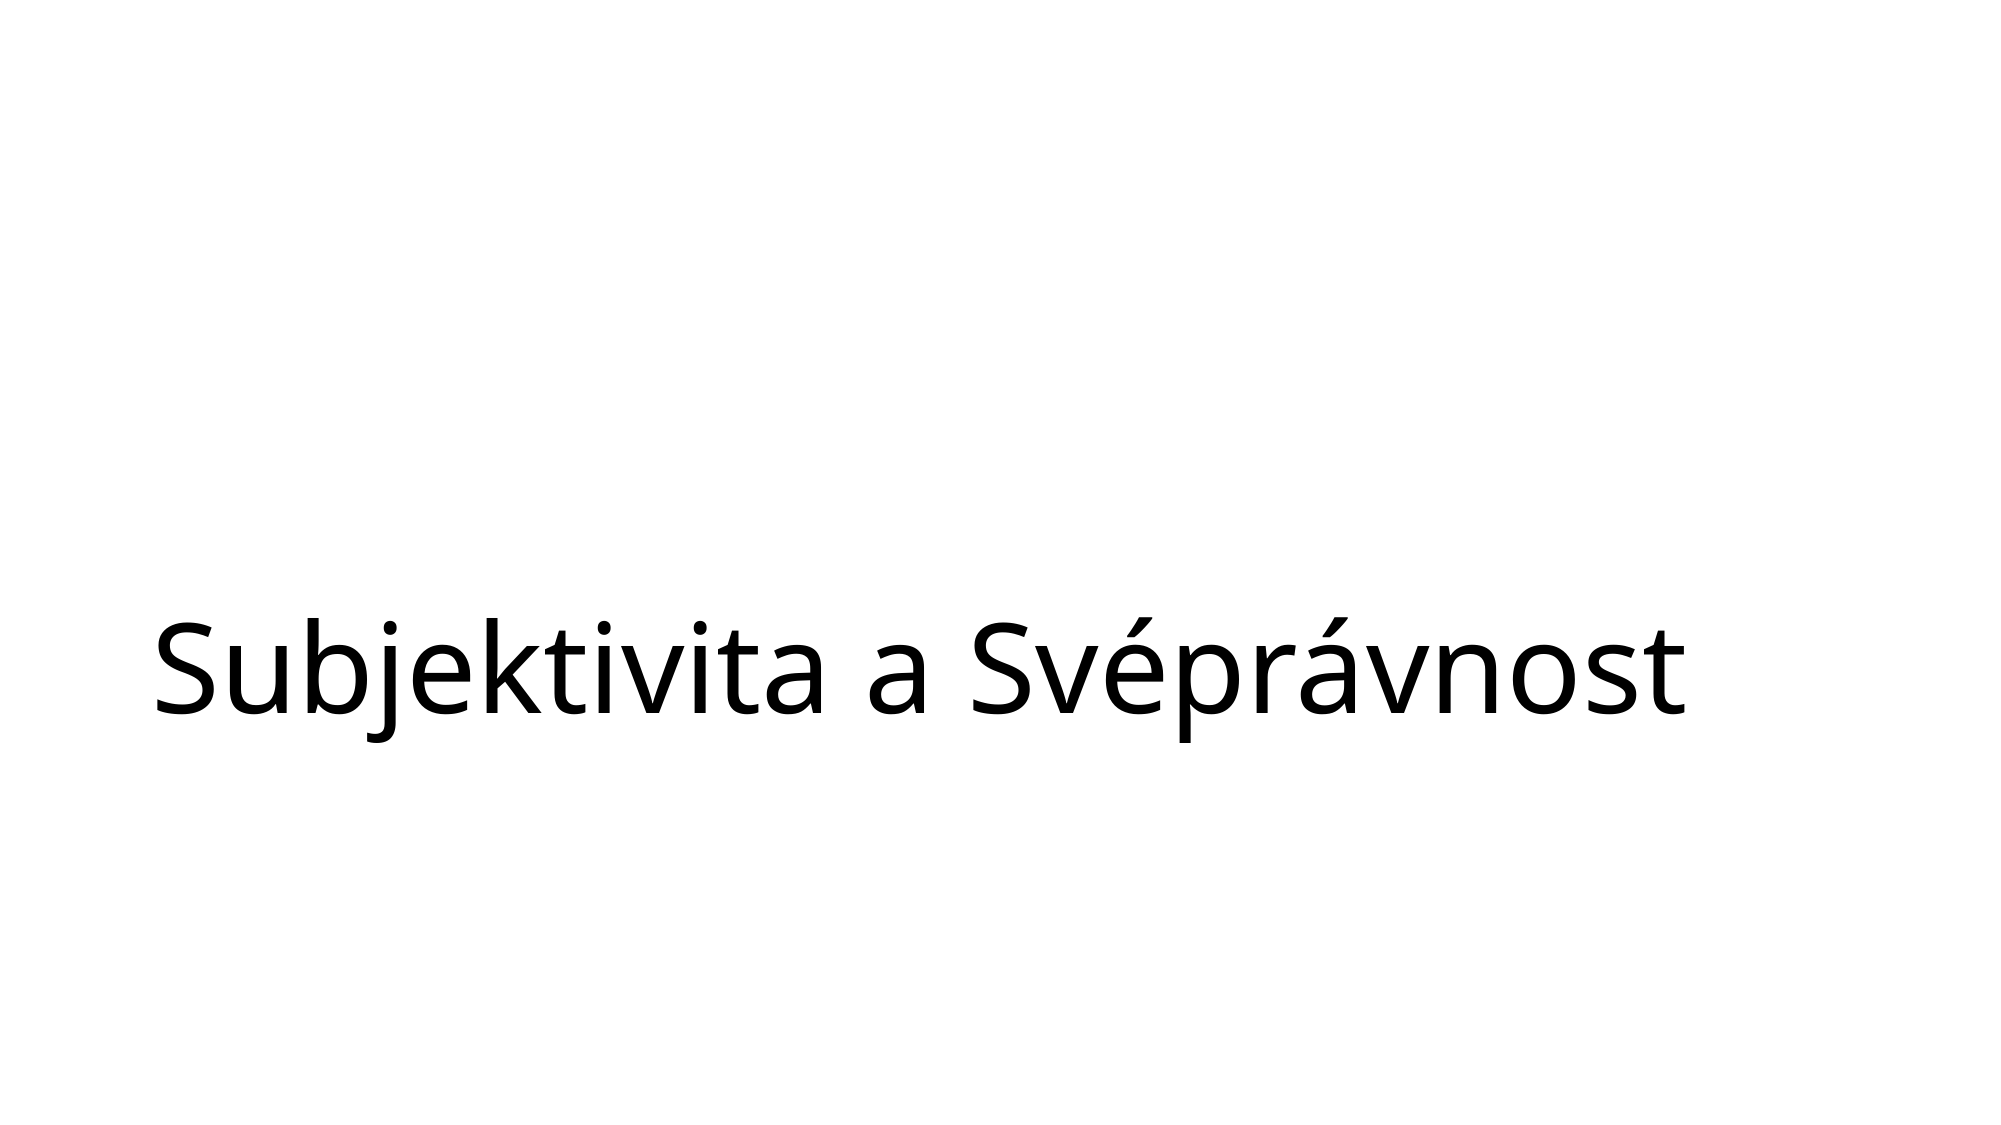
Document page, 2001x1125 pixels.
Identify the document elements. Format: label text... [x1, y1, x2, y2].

title Subjektivita a Svéprávnost [136, 280, 1862, 749]
